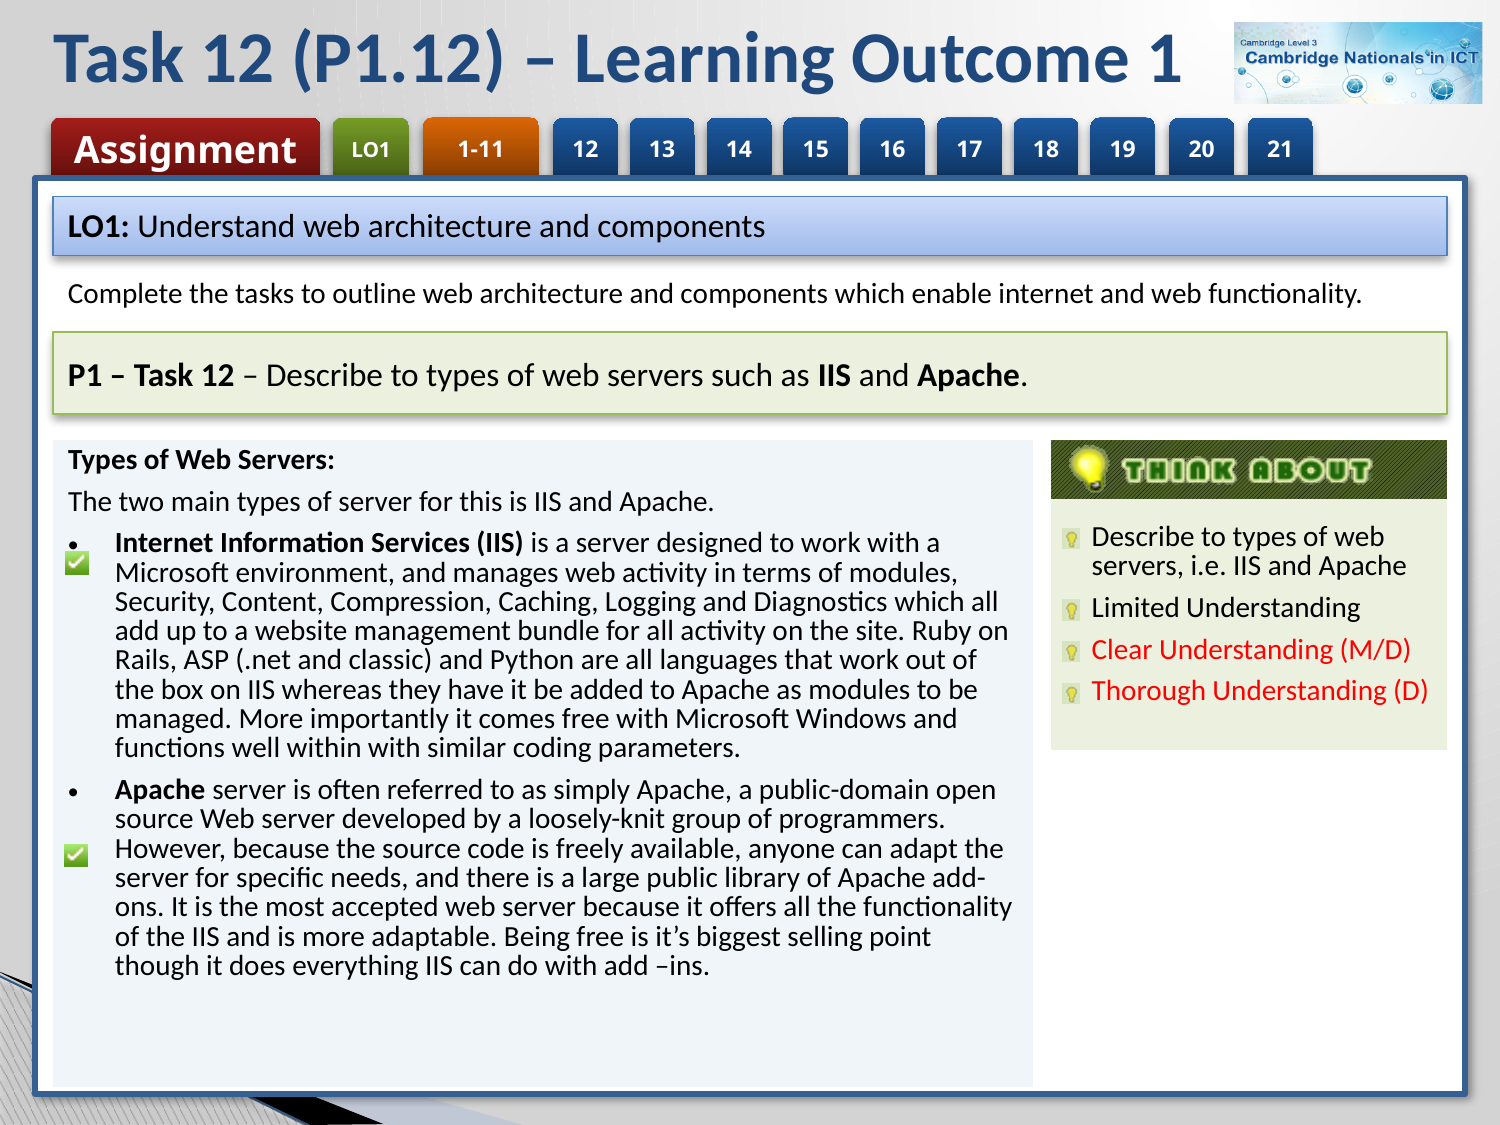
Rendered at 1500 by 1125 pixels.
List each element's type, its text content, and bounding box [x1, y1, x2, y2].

text_box LO1: Understand web architecture and components [52, 196, 1448, 256]
text_box Complete the tasks to outline web architecture and components which enable internet and web functionality. [53, 267, 1447, 317]
table_cell Describe to types of web servers, i.e. IIS and Apache Limited Understanding Clear Understanding (M/D) Thorough Understanding (D) [1051, 499, 1447, 750]
picture [1389, 22, 1483, 104]
picture [64, 843, 88, 868]
picture [1068, 442, 1377, 498]
table_header Types of Web Servers: The two main types of server for this is IIS and Apache. Internet Information Services (IIS) is a server designed to work with a Microsoft environment, and manages web activity in terms of modules, Security, Content, Compression, Caching, Logging and Diagnostics which all add up to a website management bundle for all activity on the site. Ruby on Rails, ASP (.net and classic) and Python are all languages that work out of the box on IIS whereas they have it be added to Apache as modules to be managed. More importantly it comes free with Microsoft Windows and functions well within with similar coding parameters. Apache server is often referred to as simply Apache, a public-domain open source Web server developed by a loosely-knit group of programmers. However, because the source code is freely available, anyone can adapt the server for specific needs, and there is a large public library of Apache add-ons. It is the most accepted web server because it offers all the functionality of the IIS and is more adaptable. Being free is it’s biggest selling point though it does everything IIS can do with add –ins. [53, 440, 1033, 1087]
text_box P1 – Task 12 – Describe to types of web servers such as IIS and Apache. [52, 331, 1448, 415]
text_box [35, 178, 1465, 1094]
picture [1062, 683, 1080, 704]
picture [281, 1114, 303, 1125]
picture [1062, 599, 1080, 621]
picture [65, 551, 89, 575]
picture [1062, 641, 1080, 662]
picture [1062, 528, 1080, 549]
title Task 12 (P1.12) – Learning Outcome 1 [39, 0, 1389, 124]
table_header [1051, 440, 1447, 499]
